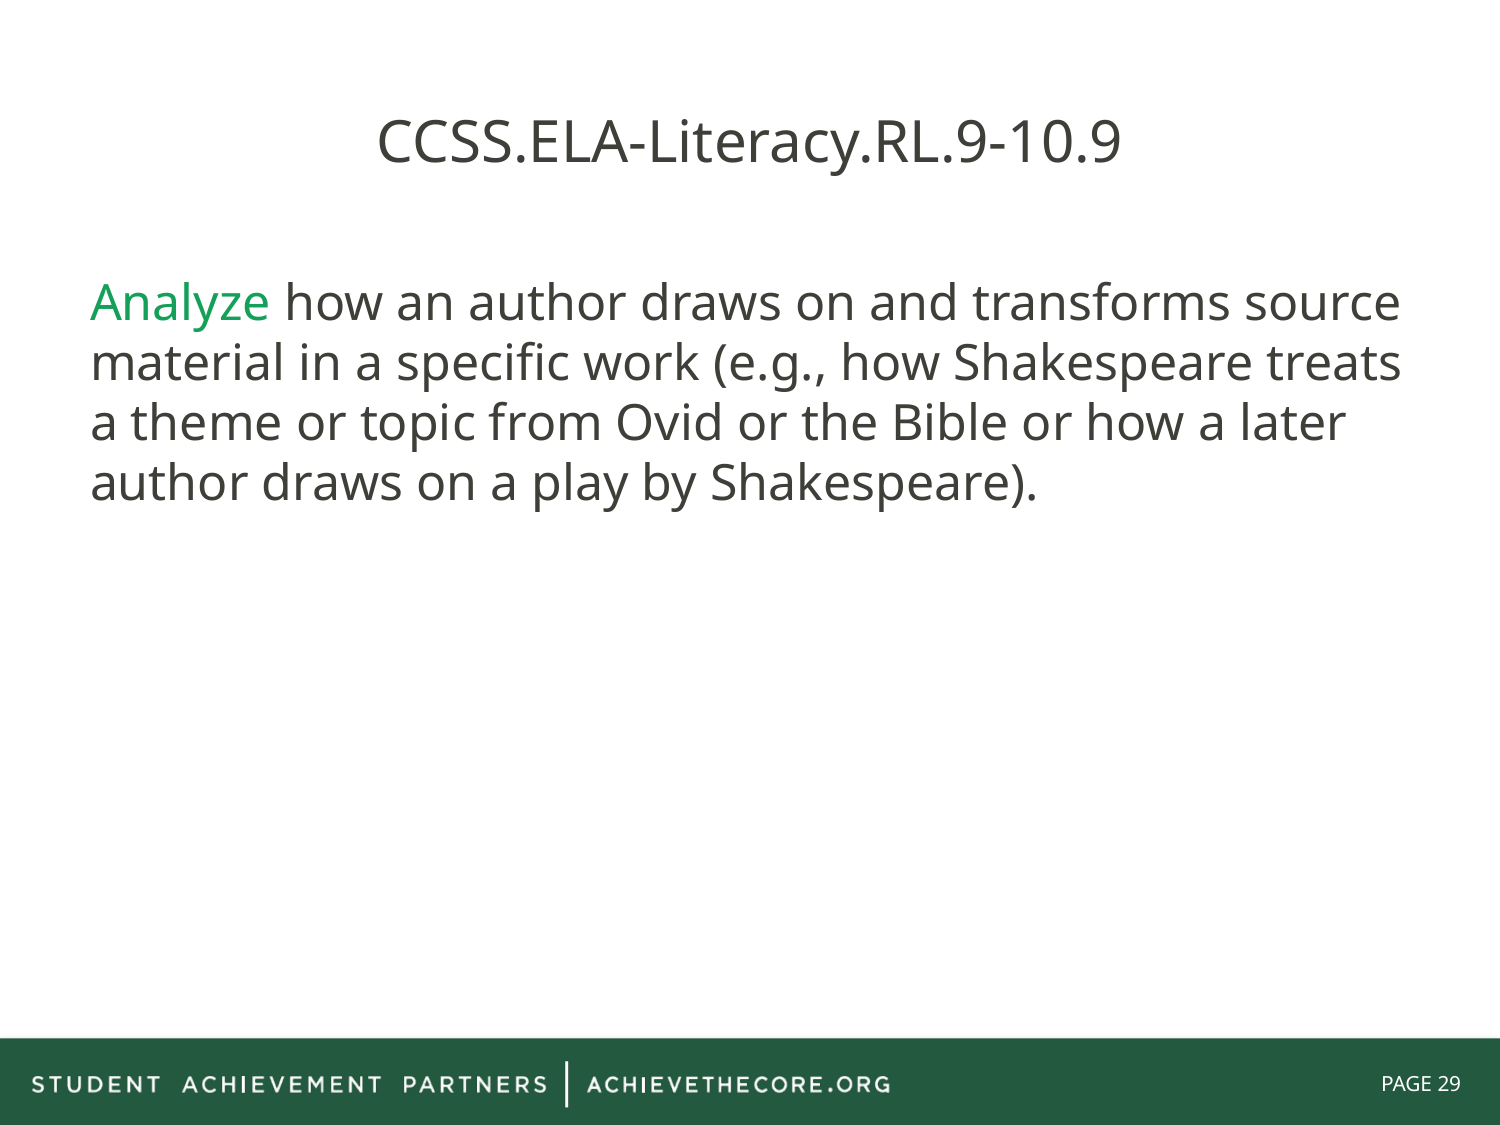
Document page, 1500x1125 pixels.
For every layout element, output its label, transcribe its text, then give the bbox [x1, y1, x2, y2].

title CCSS.ELA-Literacy.RL.9-10.9 [75, 45, 1425, 233]
list Analyze how an author draws on and transforms source material in a specific work (e.g., how Shakespeare treats a theme or topic from Ovid or the Bible or how a later author draws on a play by Shakespeare). [75, 262, 1425, 1005]
